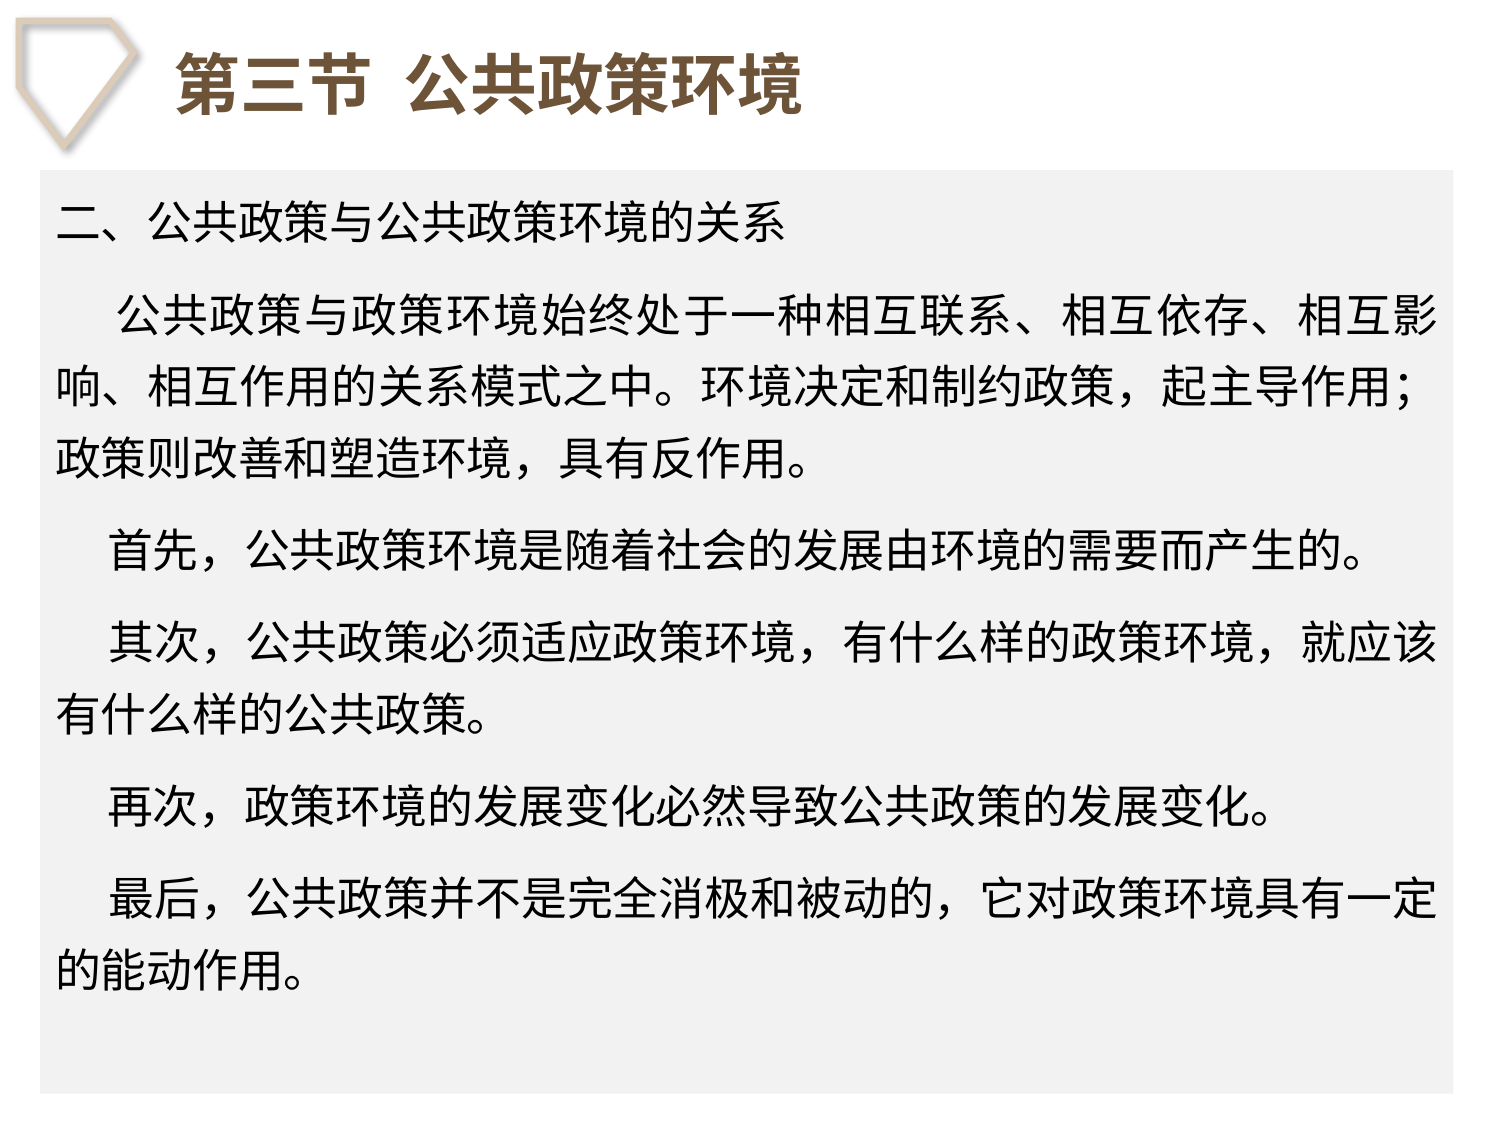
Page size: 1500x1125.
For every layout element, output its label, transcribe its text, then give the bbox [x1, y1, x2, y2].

list 二、公共政策与公共政策环境的关系 公共政策与政策环境始终处于一种相互联系、相互依存、相互影响、相互作用的关系模式之中。环境决定和制约政策，起主导作用；政策则改善和塑造环境，具有反作用。 首先，公共政策环境是随着社会的发展由环境的需要而产生的。 其次，公共政策必须适应政策环境，有什么样的政策环境，就应该有什么样的公共政策。 再次，政策环境的发展变化必然导致公共政策的发展变化。 最后，公共政策并不是完全消极和被动的，它对政策环境具有一定的能动作用。 [40, 170, 1454, 1094]
title 第三节 公共政策环境 [158, 18, 1456, 159]
